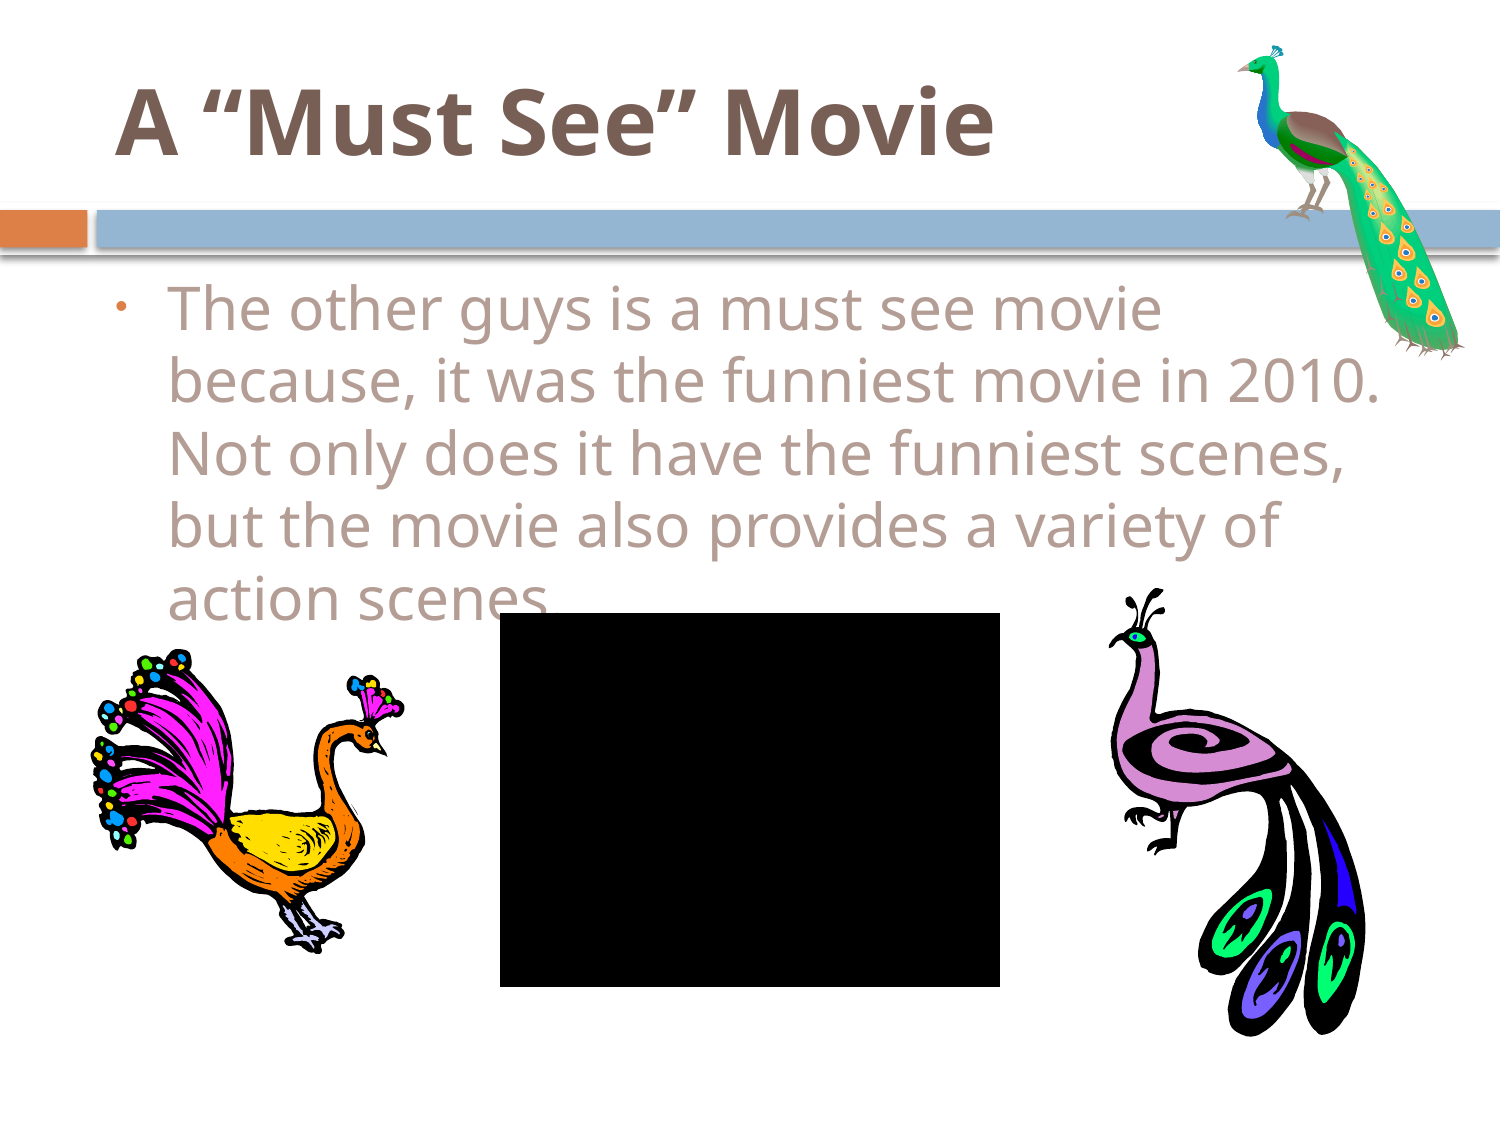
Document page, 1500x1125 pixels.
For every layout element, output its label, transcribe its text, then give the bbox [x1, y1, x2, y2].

picture [1237, 37, 1473, 369]
picture [1107, 587, 1368, 1038]
title A “Must See” Movie [100, 37, 1236, 200]
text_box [499, 612, 1001, 988]
list The other guys is a must see movie because, it was the funniest movie in 2010. Not only does it have the funniest scenes, but the movie also provides a variety of action scenes. [100, 262, 1438, 1000]
picture [87, 645, 405, 955]
